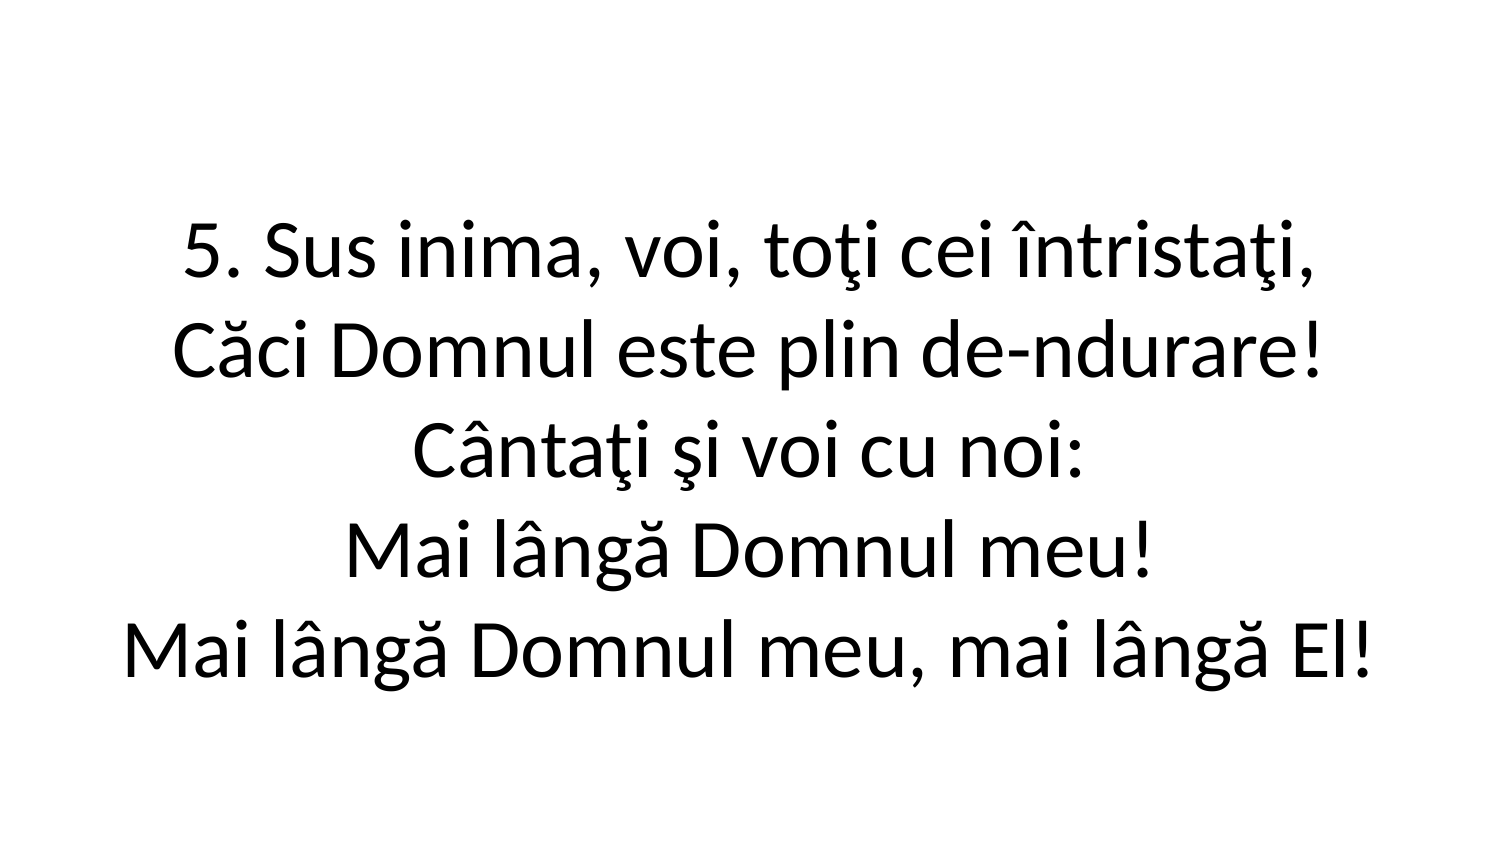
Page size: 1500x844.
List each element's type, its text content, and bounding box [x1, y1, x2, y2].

text_box 5. Sus inima, voi, toţi cei întristaţi, Căci Domnul este plin de-ndurare! Cântaţi şi voi cu noi: Mai lângă Domnul meu! Mai lângă Domnul meu, mai lângă El! [106, 142, 1394, 702]
